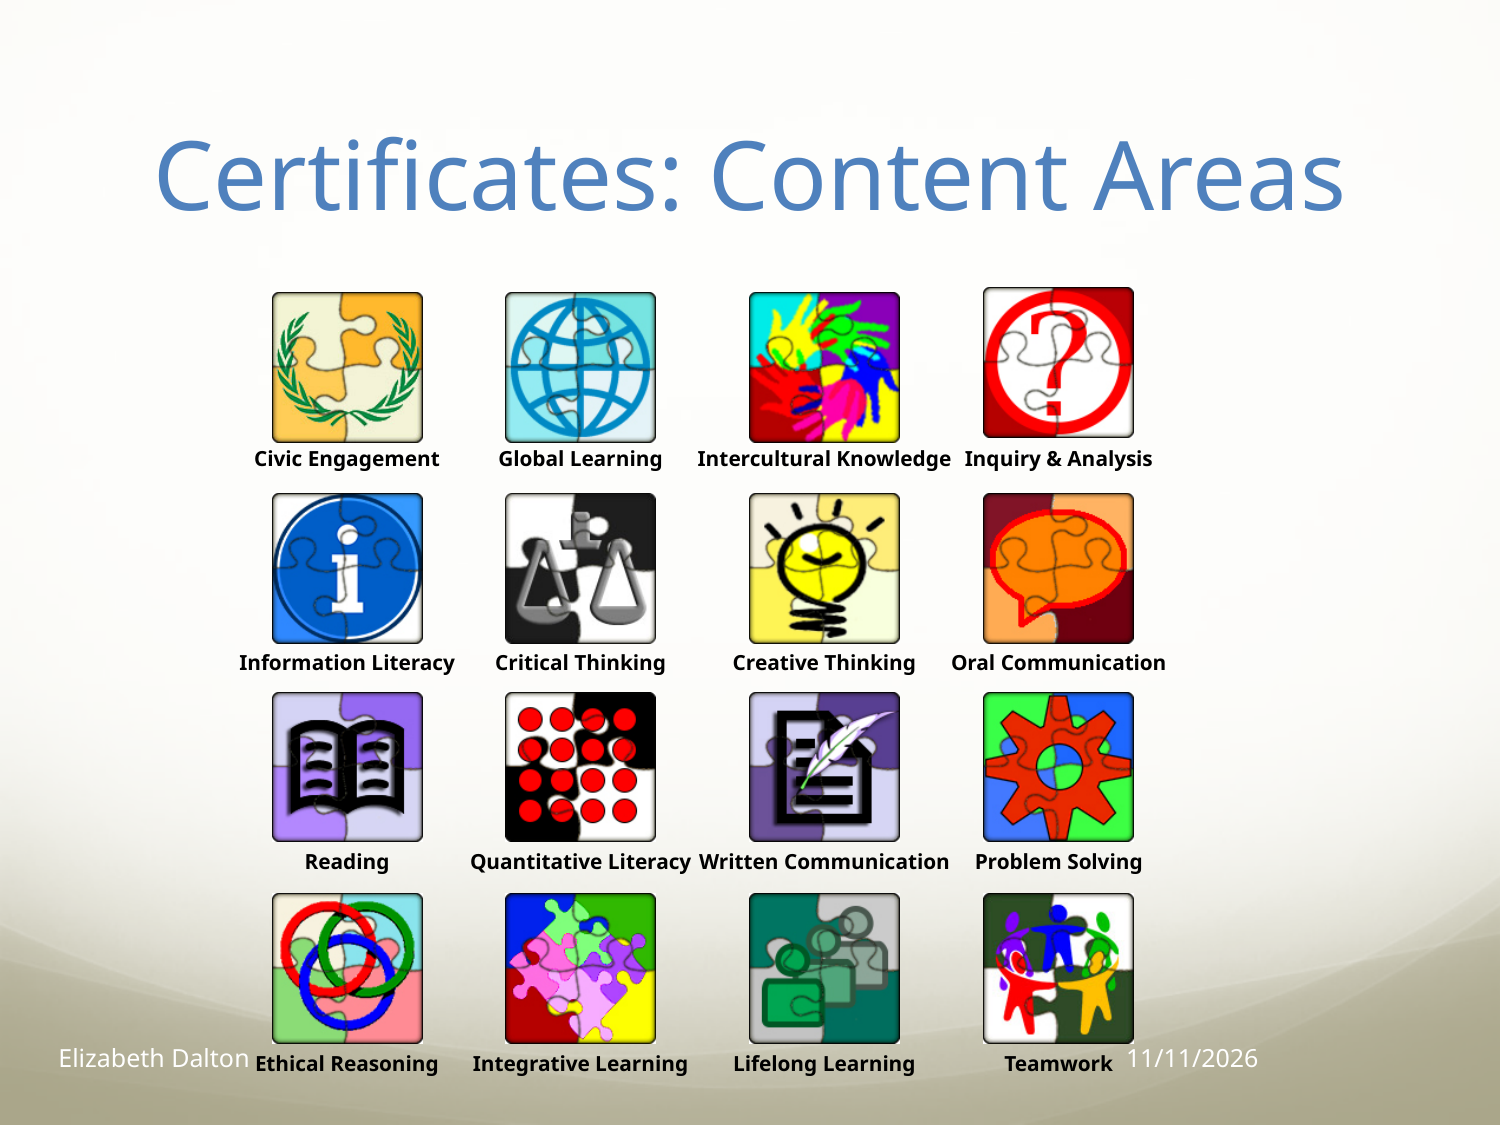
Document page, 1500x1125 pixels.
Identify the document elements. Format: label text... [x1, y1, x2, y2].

text_box Global Learning [483, 438, 678, 478]
picture [271, 691, 423, 843]
picture [505, 893, 657, 1045]
text_box Critical Thinking [480, 641, 681, 682]
picture [748, 893, 900, 1045]
picture [983, 691, 1135, 843]
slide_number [923, 1029, 1274, 1090]
picture [748, 291, 900, 443]
picture [271, 492, 423, 644]
text_box Quantitative Literacy [455, 841, 684, 881]
text_box Intercultural Knowledge [682, 438, 949, 478]
text_box Information Literacy [224, 641, 470, 682]
picture [748, 492, 900, 644]
title Certificates: Content Areas [90, 17, 1410, 237]
text_box Reading [289, 855, 405, 881]
text_box Lifelong Learning [838, 1043, 923, 1084]
picture [271, 291, 423, 443]
picture [505, 691, 657, 843]
picture [983, 492, 1135, 644]
picture [748, 691, 900, 843]
footer Elizabeth Dalton [43, 1029, 838, 1090]
text_box Problem Solving [965, 841, 1158, 881]
picture [505, 291, 657, 443]
text_box Creative Thinking [717, 641, 931, 682]
picture [505, 492, 657, 644]
picture [983, 287, 1135, 439]
text_box Civic Engagement [239, 438, 455, 478]
picture [983, 893, 1135, 1045]
text_box Inquiry & Analysis [949, 438, 1168, 478]
text_box Written Communication [684, 841, 965, 881]
text_box Oral Communication [936, 641, 1182, 682]
picture [271, 893, 423, 1045]
